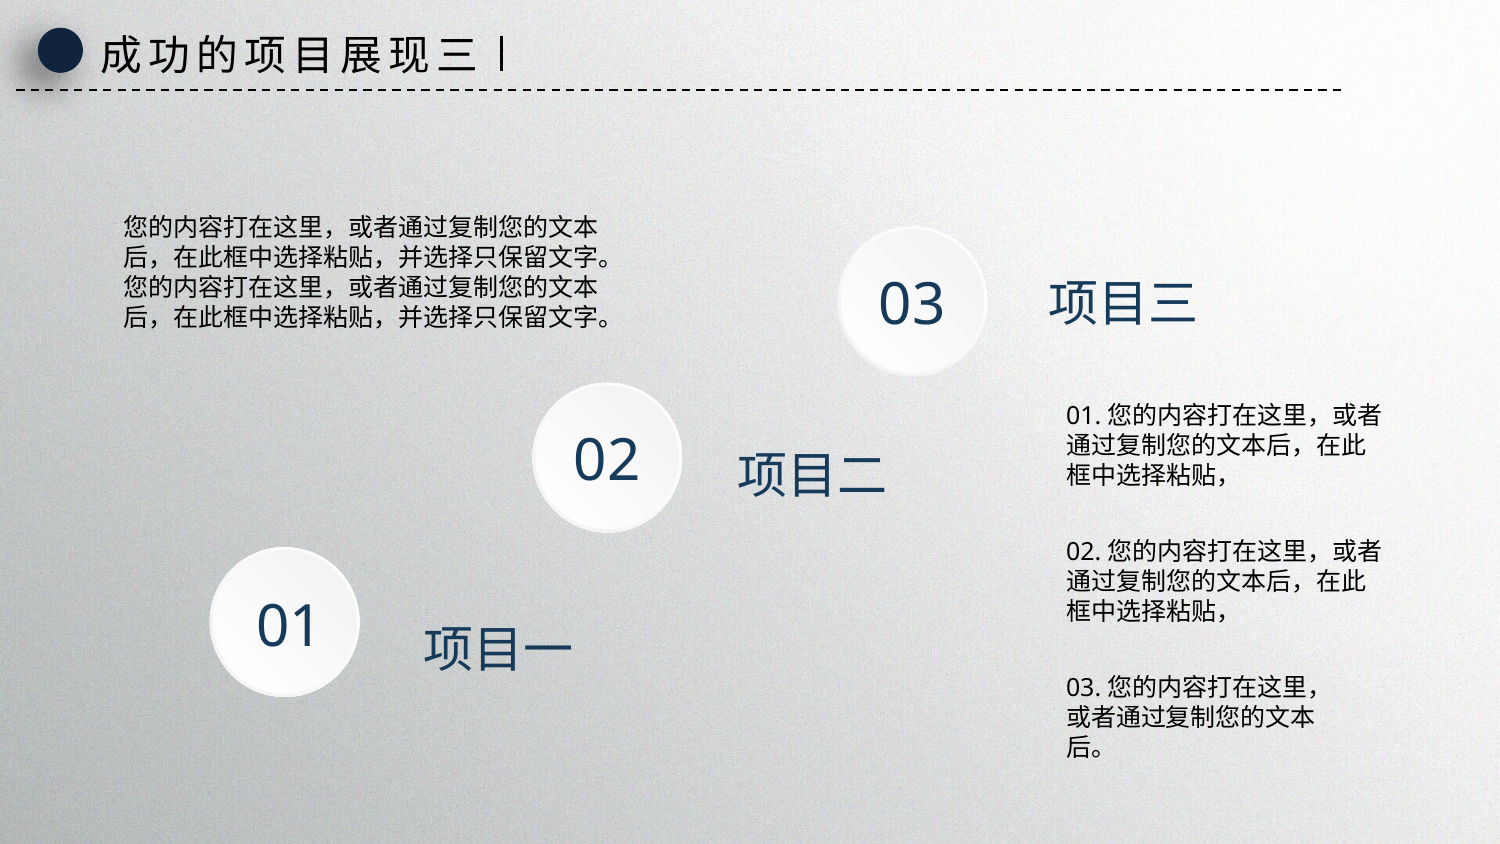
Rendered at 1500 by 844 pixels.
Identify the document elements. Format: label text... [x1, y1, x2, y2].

text_box 02.您的内容打在这里，或者通过复制您的文本后，在此框中选择粘贴， [1051, 527, 1398, 633]
text_box 成功的项目展现三 [85, 21, 494, 87]
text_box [532, 382, 683, 533]
text_box 项目三 [1034, 263, 1214, 339]
text_box 项目一 [408, 609, 589, 685]
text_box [837, 225, 988, 377]
text_box 您的内容打在这里，或者通过复制您的文本后，在此框中选择粘贴，并选择只保留文字。您的内容打在这里，或者通过复制您的文本后，在此框中选择粘贴，并选择只保留文字。 [108, 204, 637, 339]
picture [0, 0, 1500, 844]
text_box 03.您的内容打在这里，或者通过复制您的文本后。 [1051, 663, 1351, 769]
text_box 01.您的内容打在这里，或者通过复制您的文本后，在此框中选择粘贴， [1051, 392, 1398, 497]
text_box 项目二 [722, 436, 903, 512]
text_box [35, 25, 85, 75]
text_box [209, 546, 360, 698]
